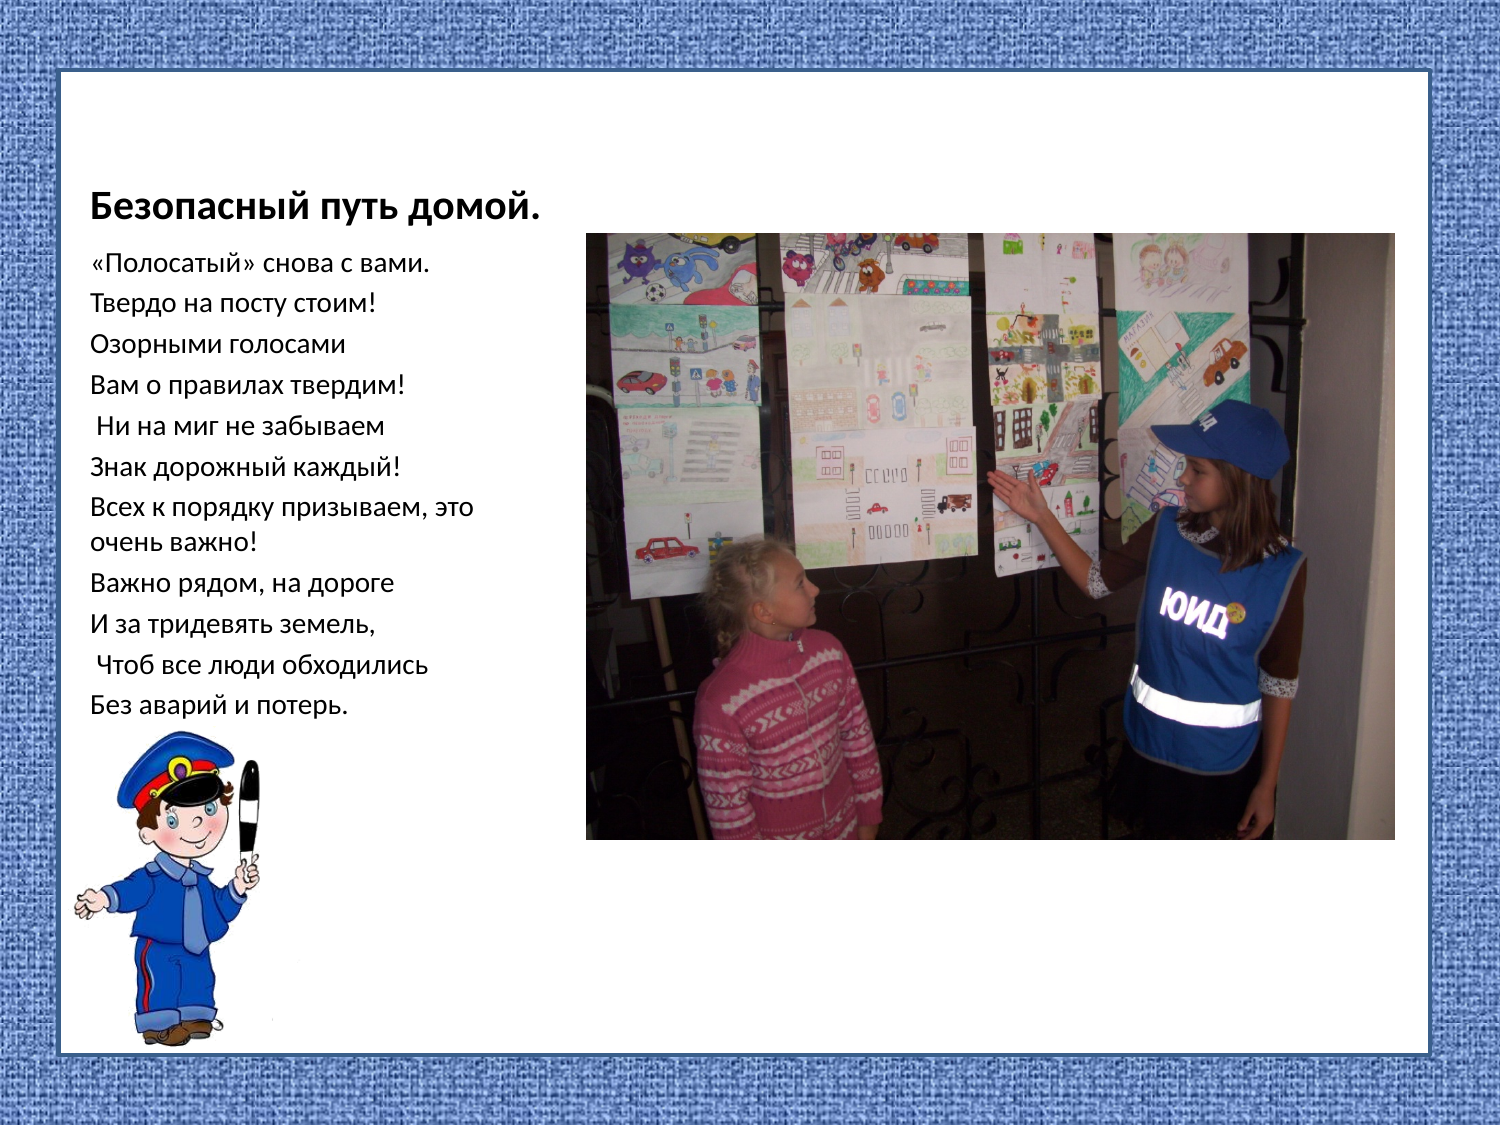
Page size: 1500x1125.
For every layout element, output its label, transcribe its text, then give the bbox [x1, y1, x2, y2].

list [586, 233, 1395, 840]
picture [0, 0, 1500, 1125]
title Безопасный путь домой. [74, 81, 569, 235]
list «Полосатый» снова с вами. Твердо на посту стоим! Озорными голосами Вам о правилах твердим! Ни на миг не забываем Знак дорожный каждый! Всех к порядку призываем, это очень важно! Важно рядом, на дороге И за тридевять земель, Чтоб все люди обходились Без аварий и потерь. [74, 235, 569, 1006]
